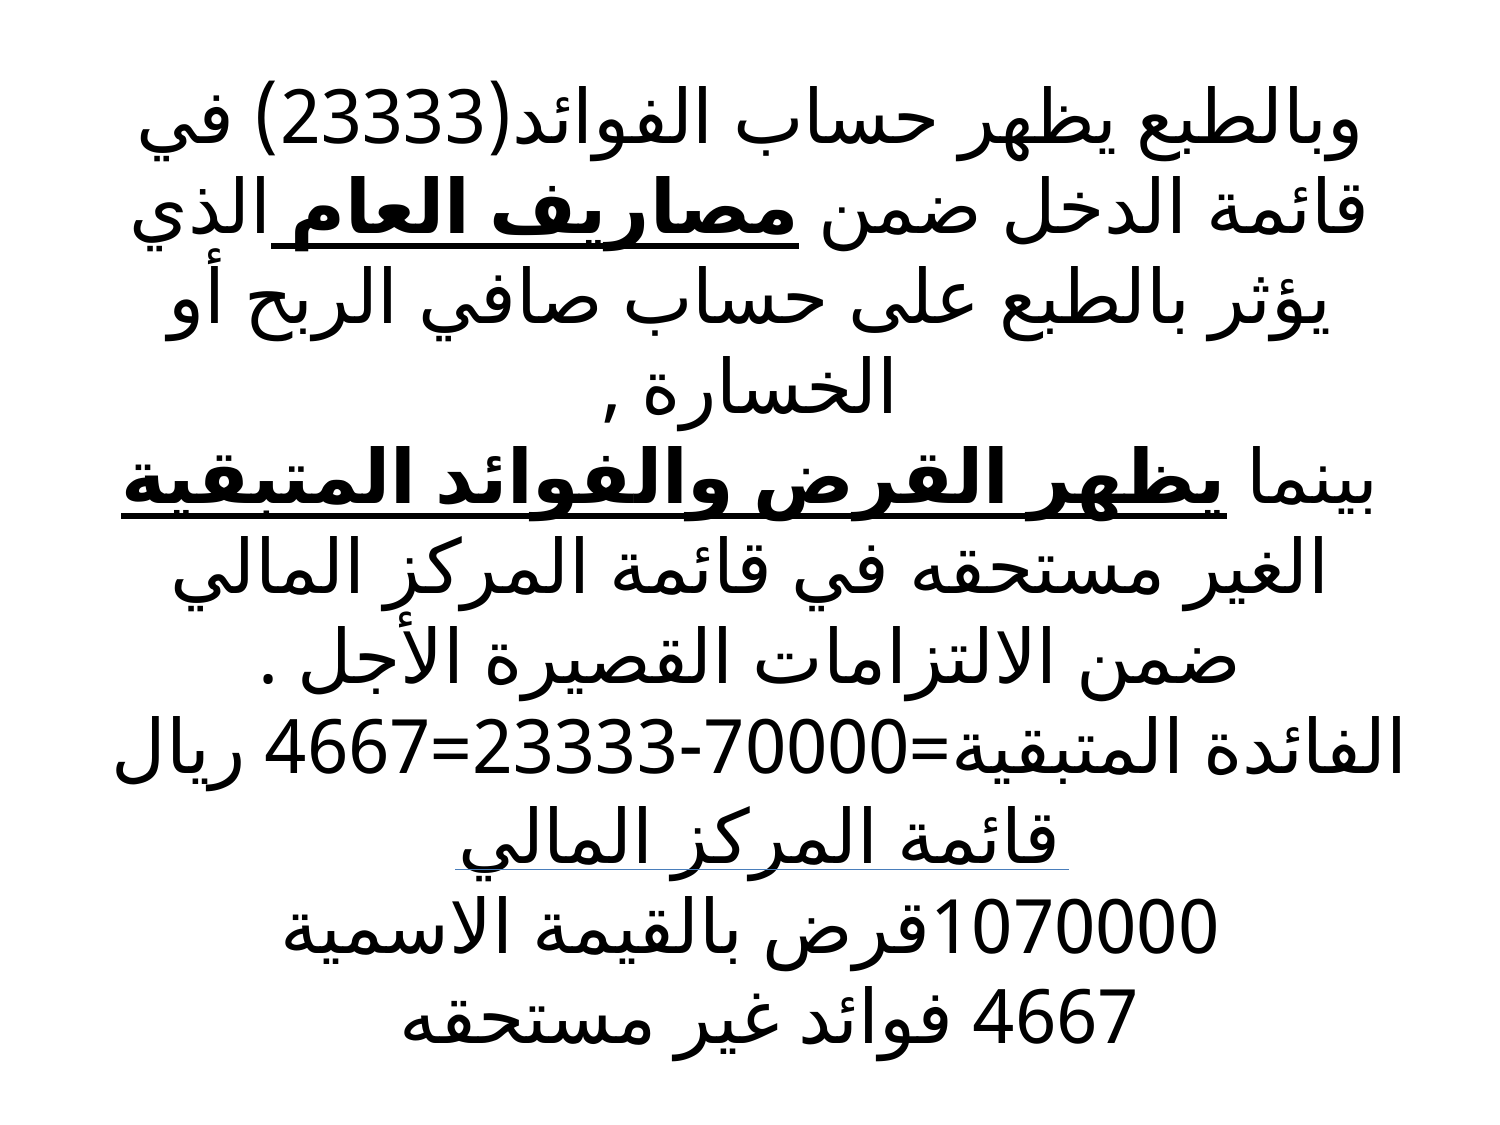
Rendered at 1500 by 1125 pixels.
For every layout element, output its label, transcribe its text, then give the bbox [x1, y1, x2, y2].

title وبالطبع يظهر حساب الفوائد(23333) في قائمة الدخل ضمن مصاريف العام الذي يؤثر بالطبع على حساب صافي الربح أو الخسارة , بينما يظهر القرض والفوائد المتبقية الغير مستحقه في قائمة المركز المالي ضمن الالتزامات القصيرة الأجل . الفائدة المتبقية=70000-23333=4667 ريال قائمة المركز المالي 1070000قرض بالقيمة الاسمية 4667 فوائد غير مستحقه [75, 45, 1425, 1083]
